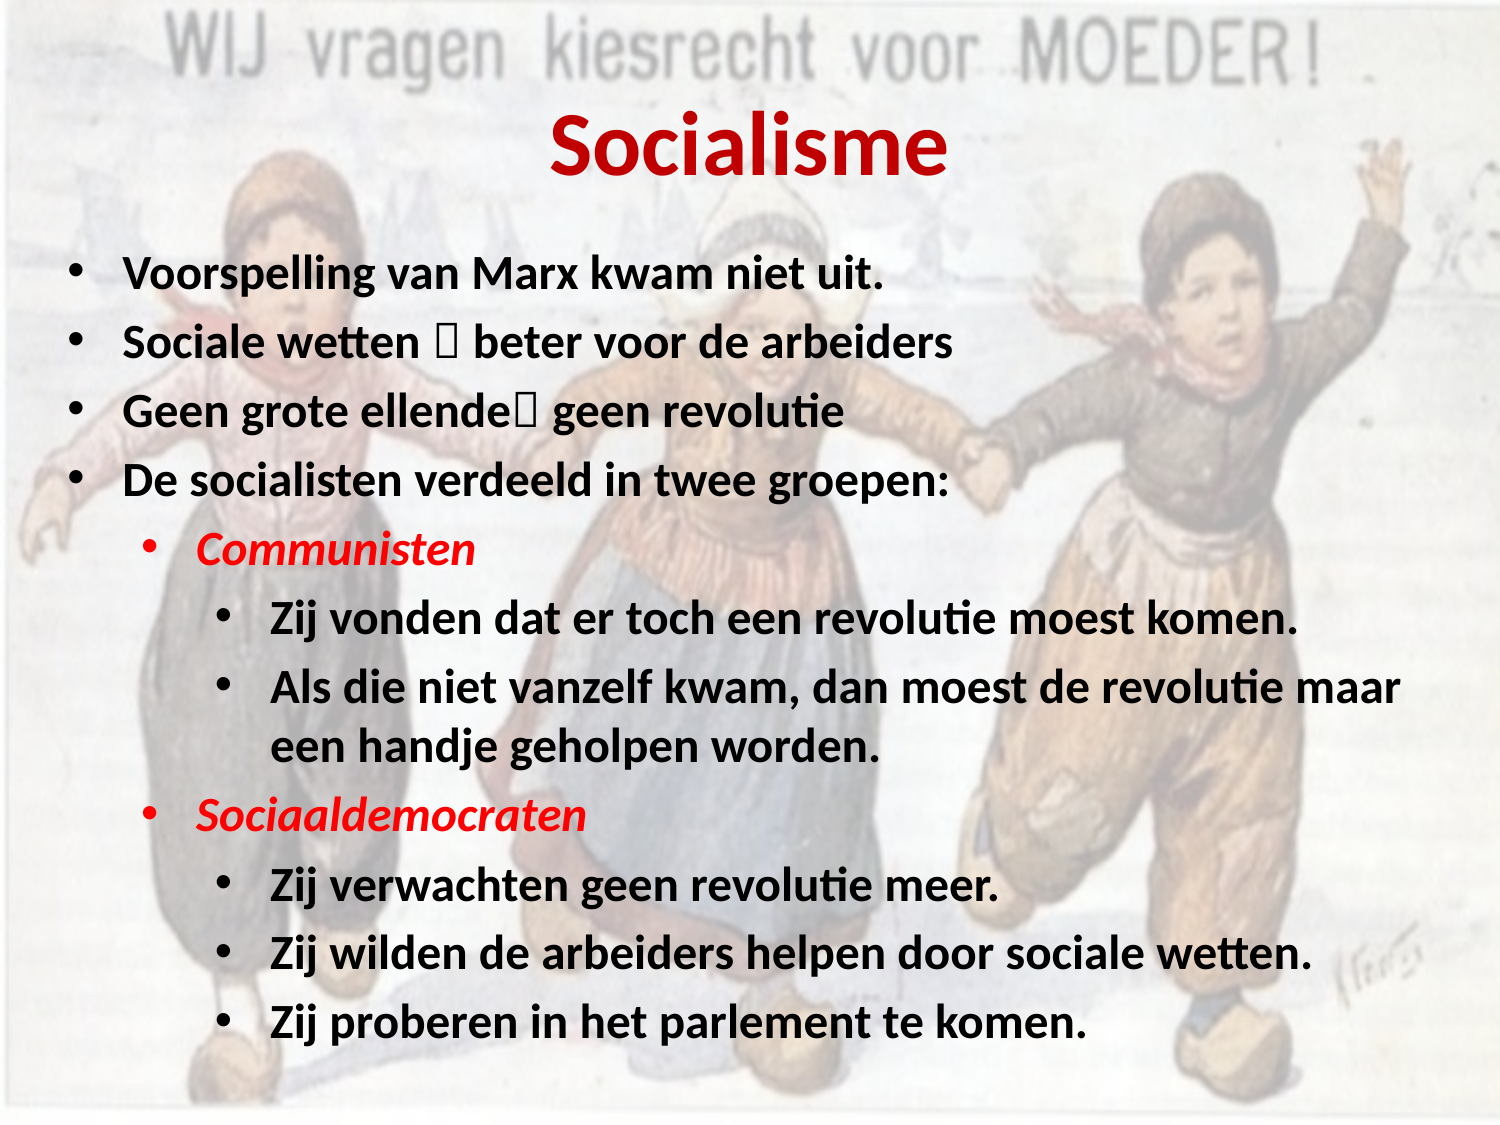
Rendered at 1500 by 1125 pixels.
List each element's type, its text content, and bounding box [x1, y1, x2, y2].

list [29, 262, 1425, 1094]
text_box Voorspelling van Marx kwam niet uit. Sociale wetten  beter voor de arbeiders Geen grote ellende geen revolutie De socialisten verdeeld in twee groepen: Communisten Zij vonden dat er toch een revolutie moest komen. Als die niet vanzelf kwam, dan moest de revolutie maar een handje geholpen worden. Sociaaldemocraten Zij verwachten geen revolutie meer. Zij wilden de arbeiders helpen door sociale wetten. Zij proberen in het parlement te komen. [52, 232, 1448, 1065]
title Socialisme [75, 45, 1425, 232]
